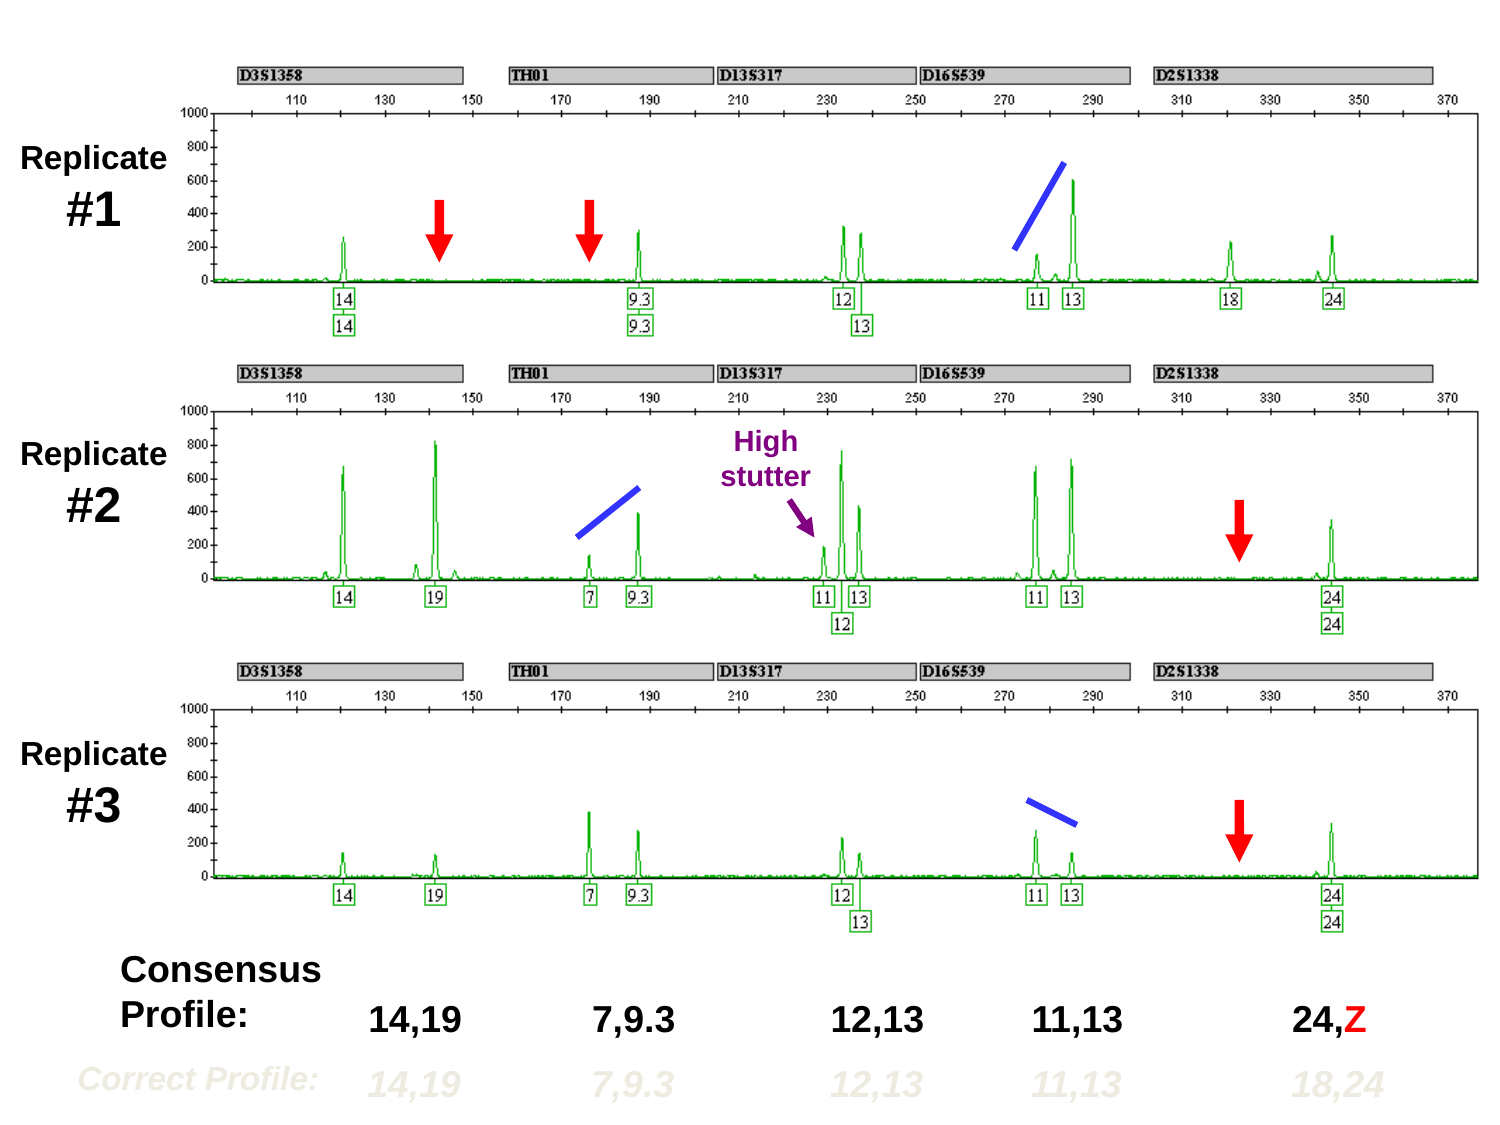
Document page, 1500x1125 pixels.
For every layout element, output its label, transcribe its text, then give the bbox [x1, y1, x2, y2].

text_box 7,9.3 [577, 987, 691, 1048]
picture [174, 64, 1490, 950]
text_box Correct Profile: [62, 1049, 335, 1105]
text_box Replicate #1 [0, 129, 169, 244]
text_box 11,13 [1016, 1052, 1137, 1113]
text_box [576, 487, 640, 538]
text_box Consensus Profile: [105, 937, 352, 1043]
text_box Replicate #3 [0, 724, 169, 840]
text_box 11,13 [1016, 987, 1139, 1048]
text_box 12,13 [814, 1052, 939, 1113]
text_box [995, 180, 1084, 232]
text_box 14,19 [353, 987, 477, 1048]
text_box 14,19 [352, 1052, 476, 1113]
text_box 12,13 [815, 987, 940, 1048]
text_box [1026, 799, 1078, 826]
text_box 7,9.3 [576, 1052, 690, 1113]
text_box 24,Z [1277, 987, 1382, 1048]
text_box 18,24 [1276, 1052, 1400, 1113]
text_box Replicate #2 [0, 424, 169, 540]
